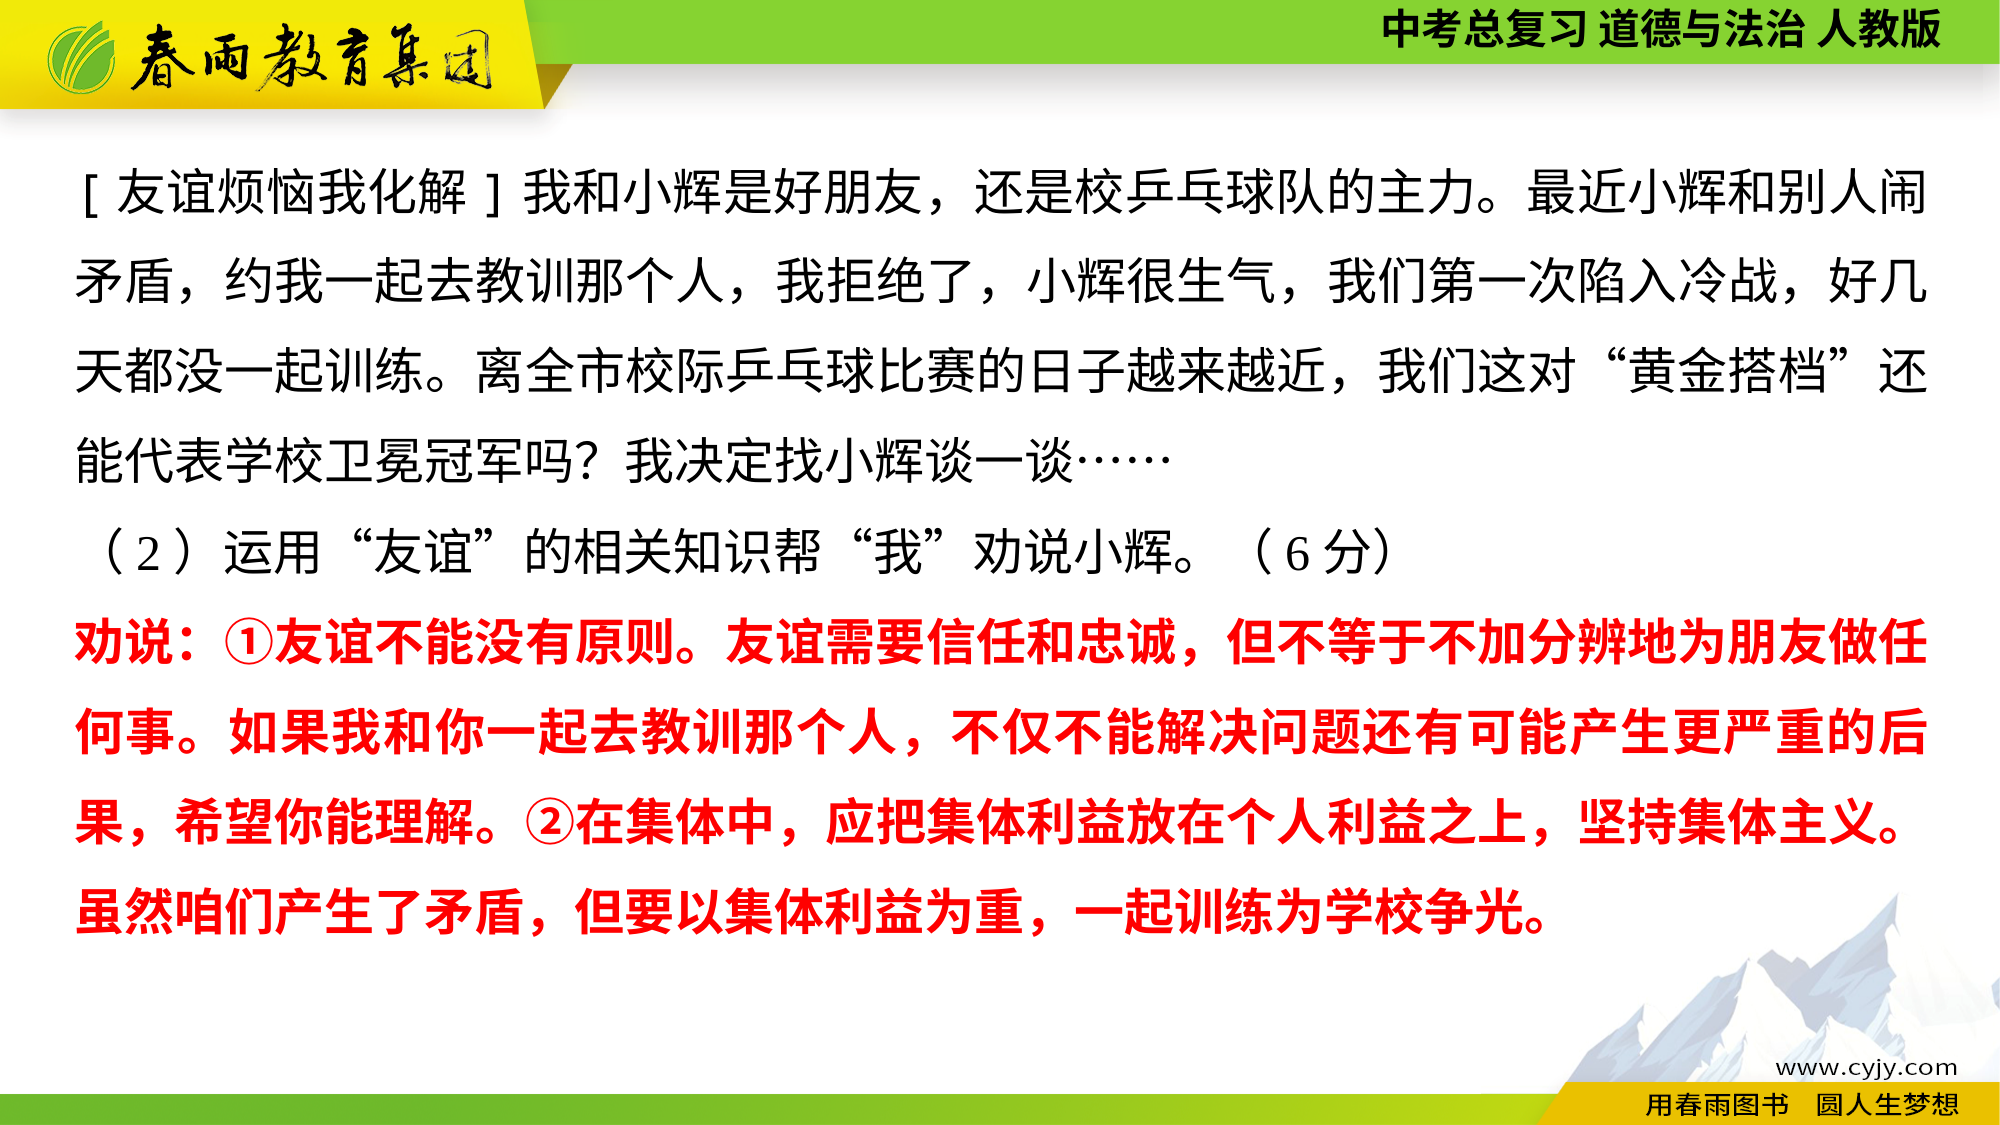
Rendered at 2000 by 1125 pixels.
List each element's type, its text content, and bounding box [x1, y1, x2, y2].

text_box 劝说：①友谊不能没有原则。友谊需要信任和忠诚，但不等于不加分辨地为朋友做任何事。如果我和你一起去教训那个人，不仅不能解决问题还有可能产生更严重的后果，希望你能理解。②在集体中，应把集体利益放在个人利益之上，坚持集体主义。虽然咱们产生了矛盾，但要以集体利益为重，一起训练为学校争光。 [59, 573, 1944, 949]
picture [0, 0, 2000, 1125]
list [友谊烦恼我化解]我和小辉是好朋友，还是校乒乓球队的主力。最近小辉和别人闹矛盾，约我一起去教训那个人，我拒绝了，小辉很生气，我们第一次陷入冷战，好几天都没一起训练。离全市校际乒乓球比赛的日子越来越近，我们这对“黄金搭档”还能代表学校卫冕冠军吗？我决定找小辉谈一谈…… （2）运用“友谊”的相关知识帮“我”劝说小辉。（6分） [59, 122, 1944, 573]
